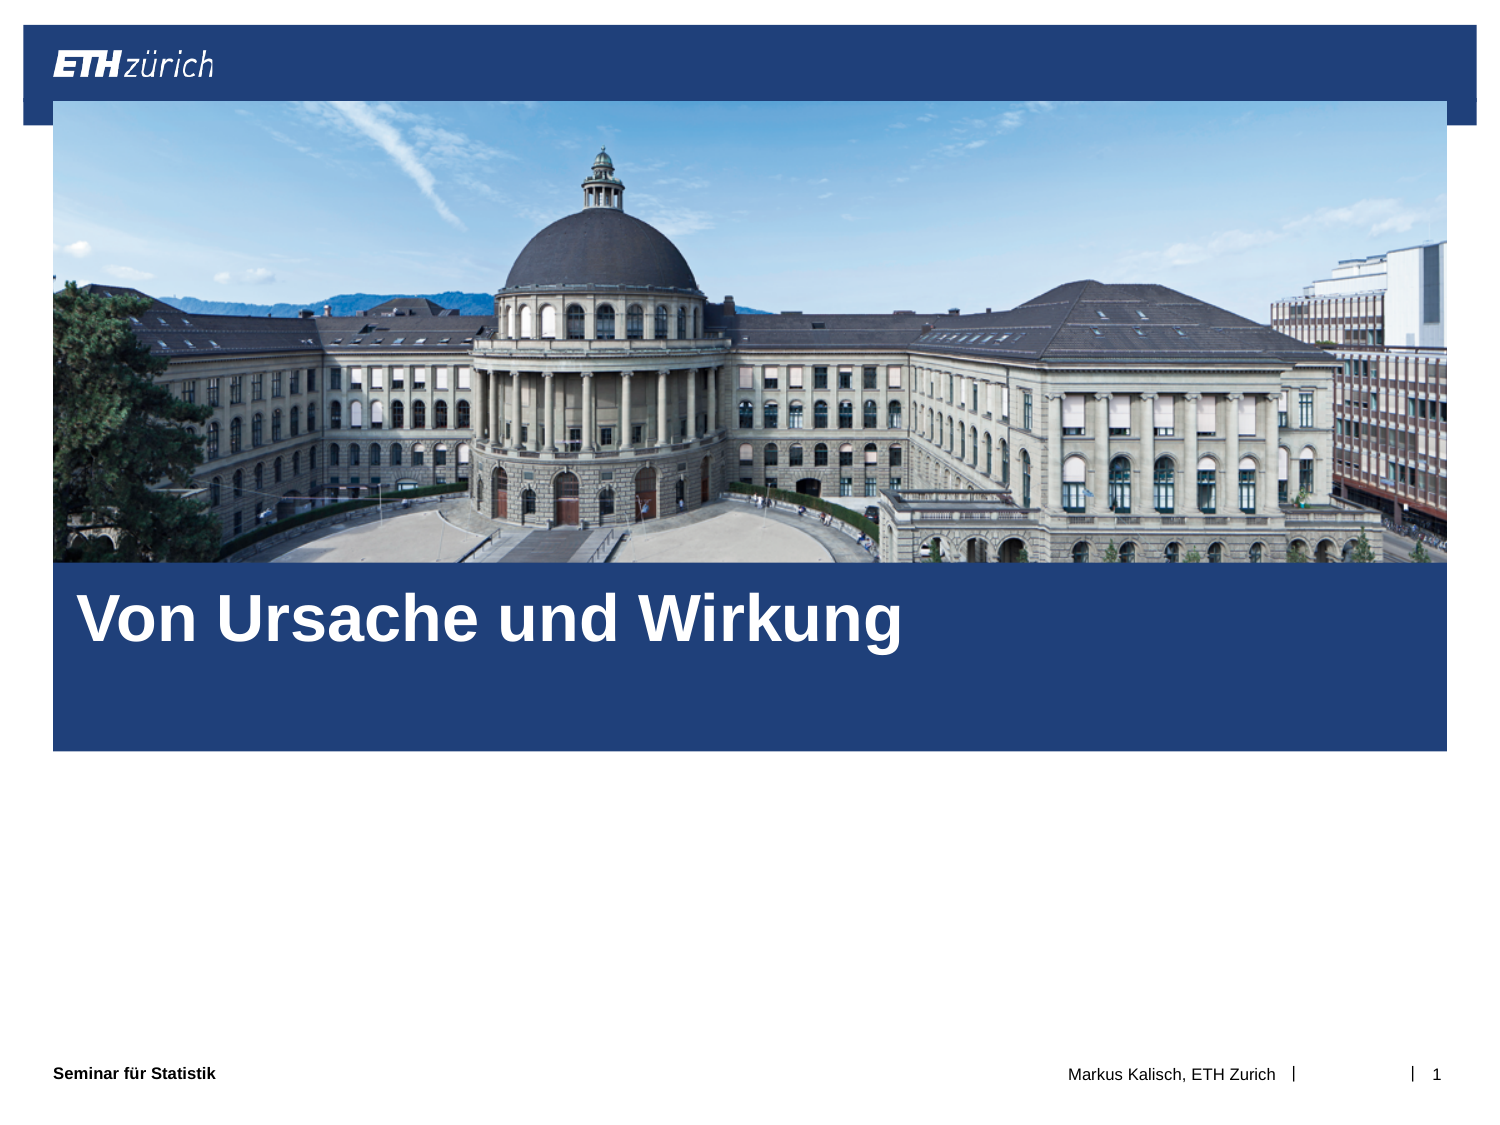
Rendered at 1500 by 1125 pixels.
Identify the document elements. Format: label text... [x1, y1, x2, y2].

picture [53, 101, 1447, 562]
title Von Ursache und Wirkung [53, 562, 1447, 752]
footer Markus Kalisch, ETH Zurich [750, 1034, 1277, 1112]
slide_number 1 [1415, 1034, 1459, 1112]
